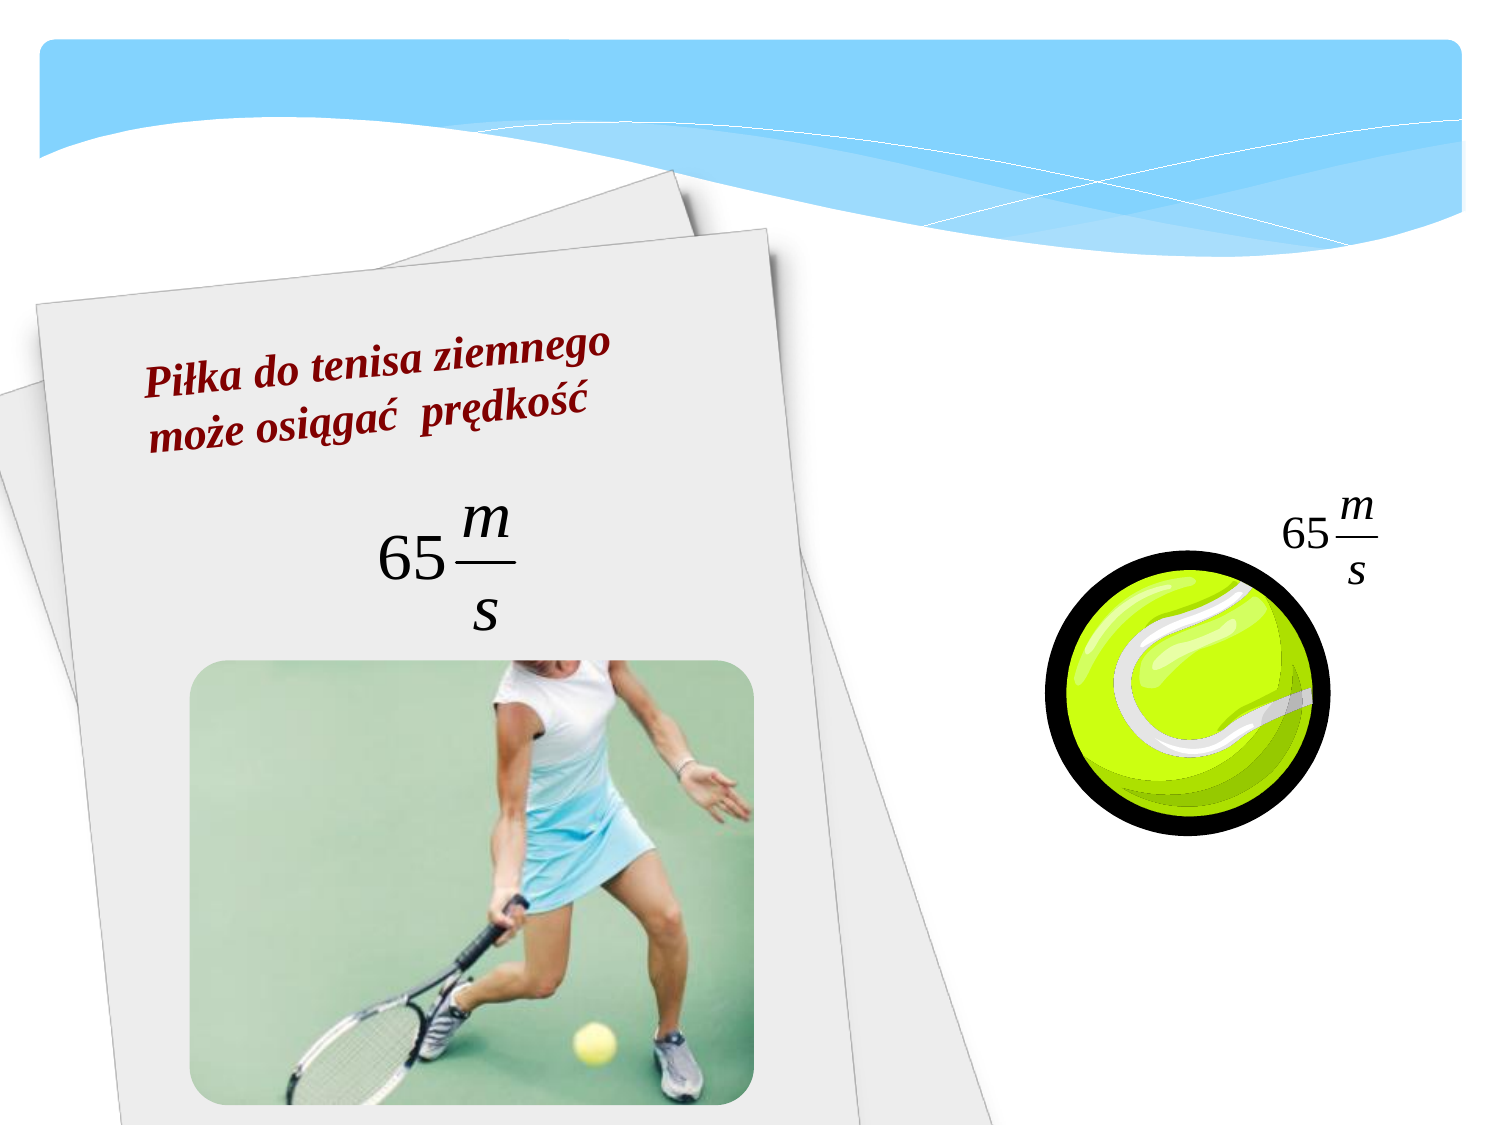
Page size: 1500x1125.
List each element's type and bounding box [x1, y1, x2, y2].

picture [1044, 550, 1331, 840]
picture [0, 103, 1077, 1125]
text_box [1274, 474, 1390, 595]
text_box [368, 475, 532, 646]
